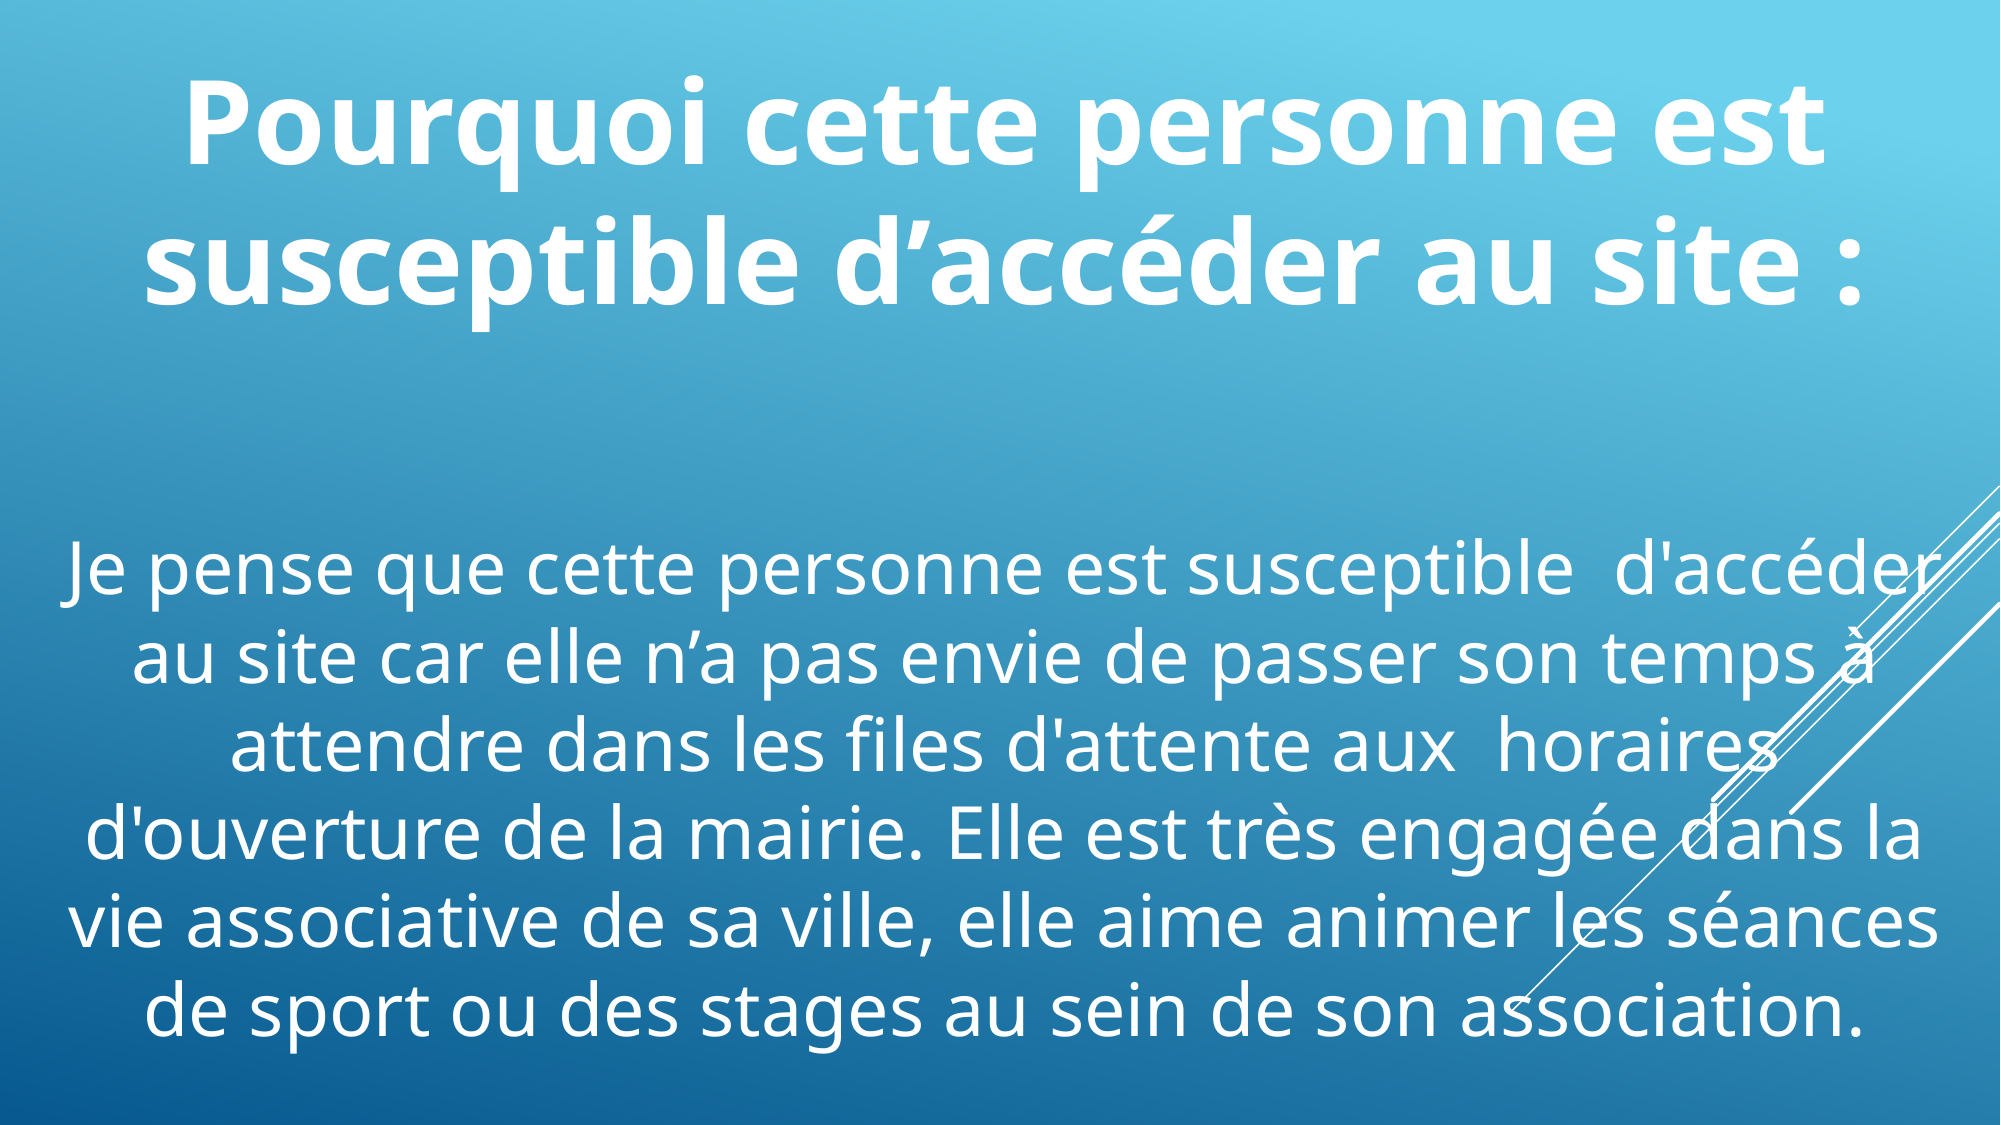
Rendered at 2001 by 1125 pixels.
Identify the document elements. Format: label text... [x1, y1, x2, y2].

list Pourquoi cette personne est susceptible d’accéder au site : Je pense que cette personne est susceptible d'accéder au site car elle n’a pas envie de passer son temps à attendre dans les files d'attente aux horaires d'ouverture de la mairie. Elle est très engagée dans la vie associative de sa ville, elle aime animer les séances de sport ou des stages au sein de son association. [32, 39, 1978, 1090]
